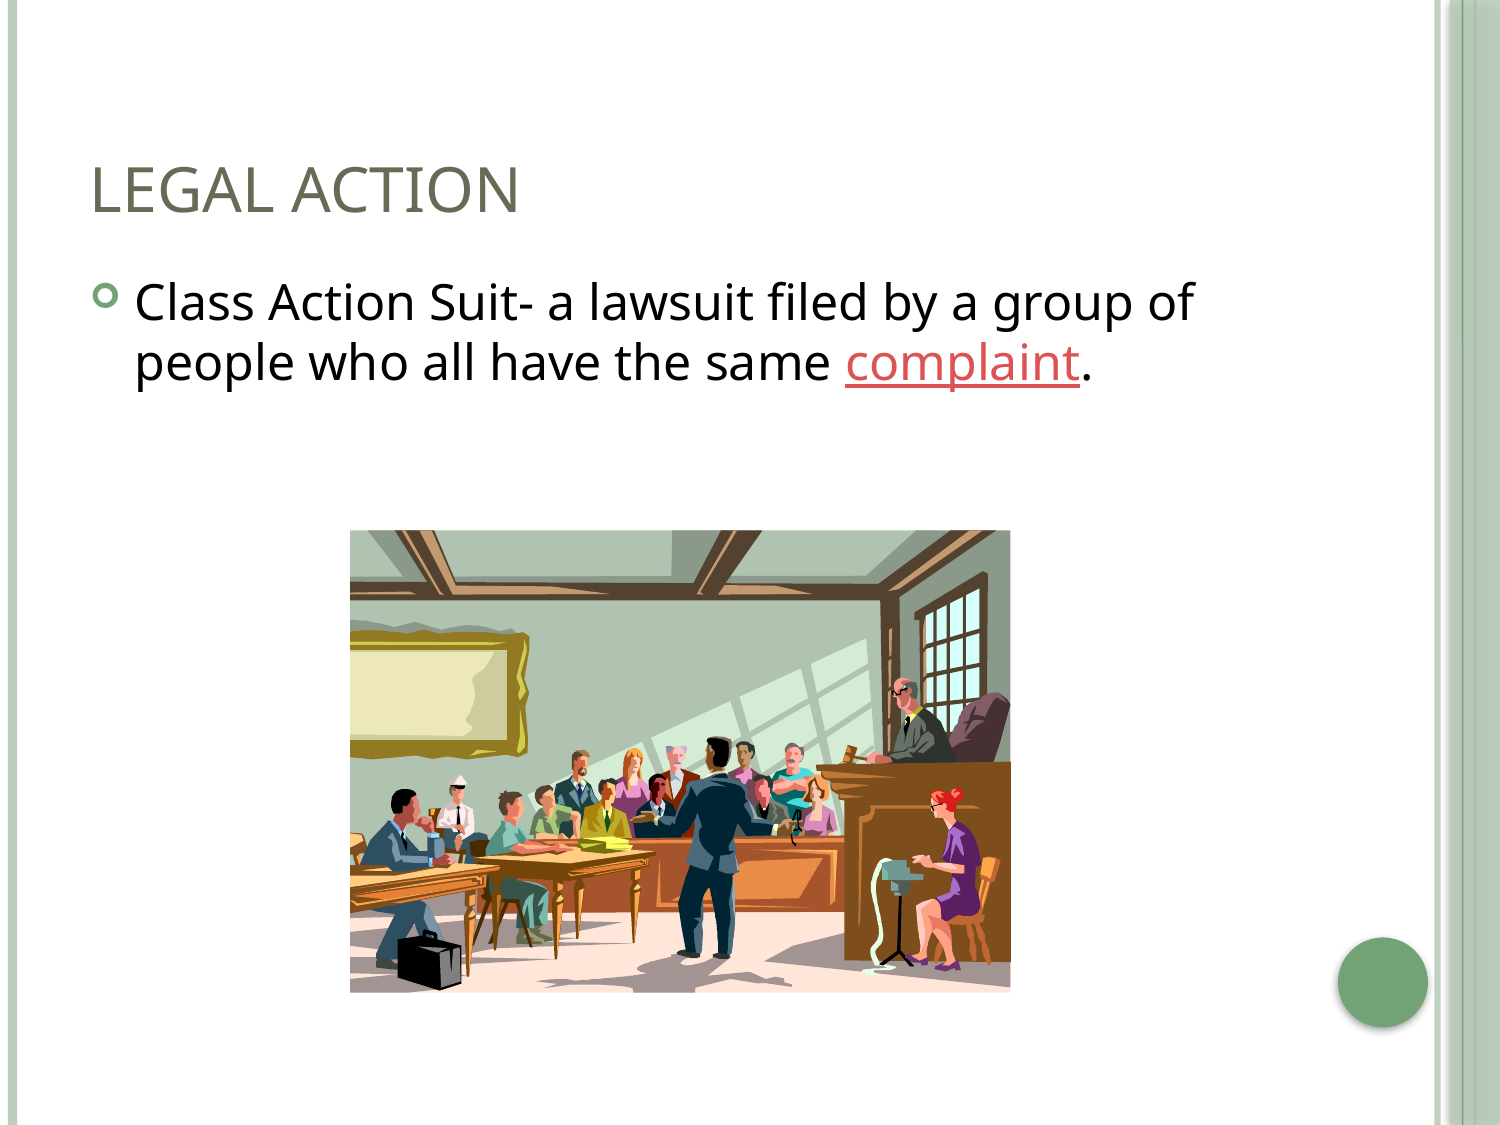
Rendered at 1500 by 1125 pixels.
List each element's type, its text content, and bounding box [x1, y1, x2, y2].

list Class Action Suit- a lawsuit filed by a group of people who all have the same complaint. [75, 262, 1300, 1062]
picture [349, 524, 1017, 998]
title Legal Action [75, 45, 1300, 233]
